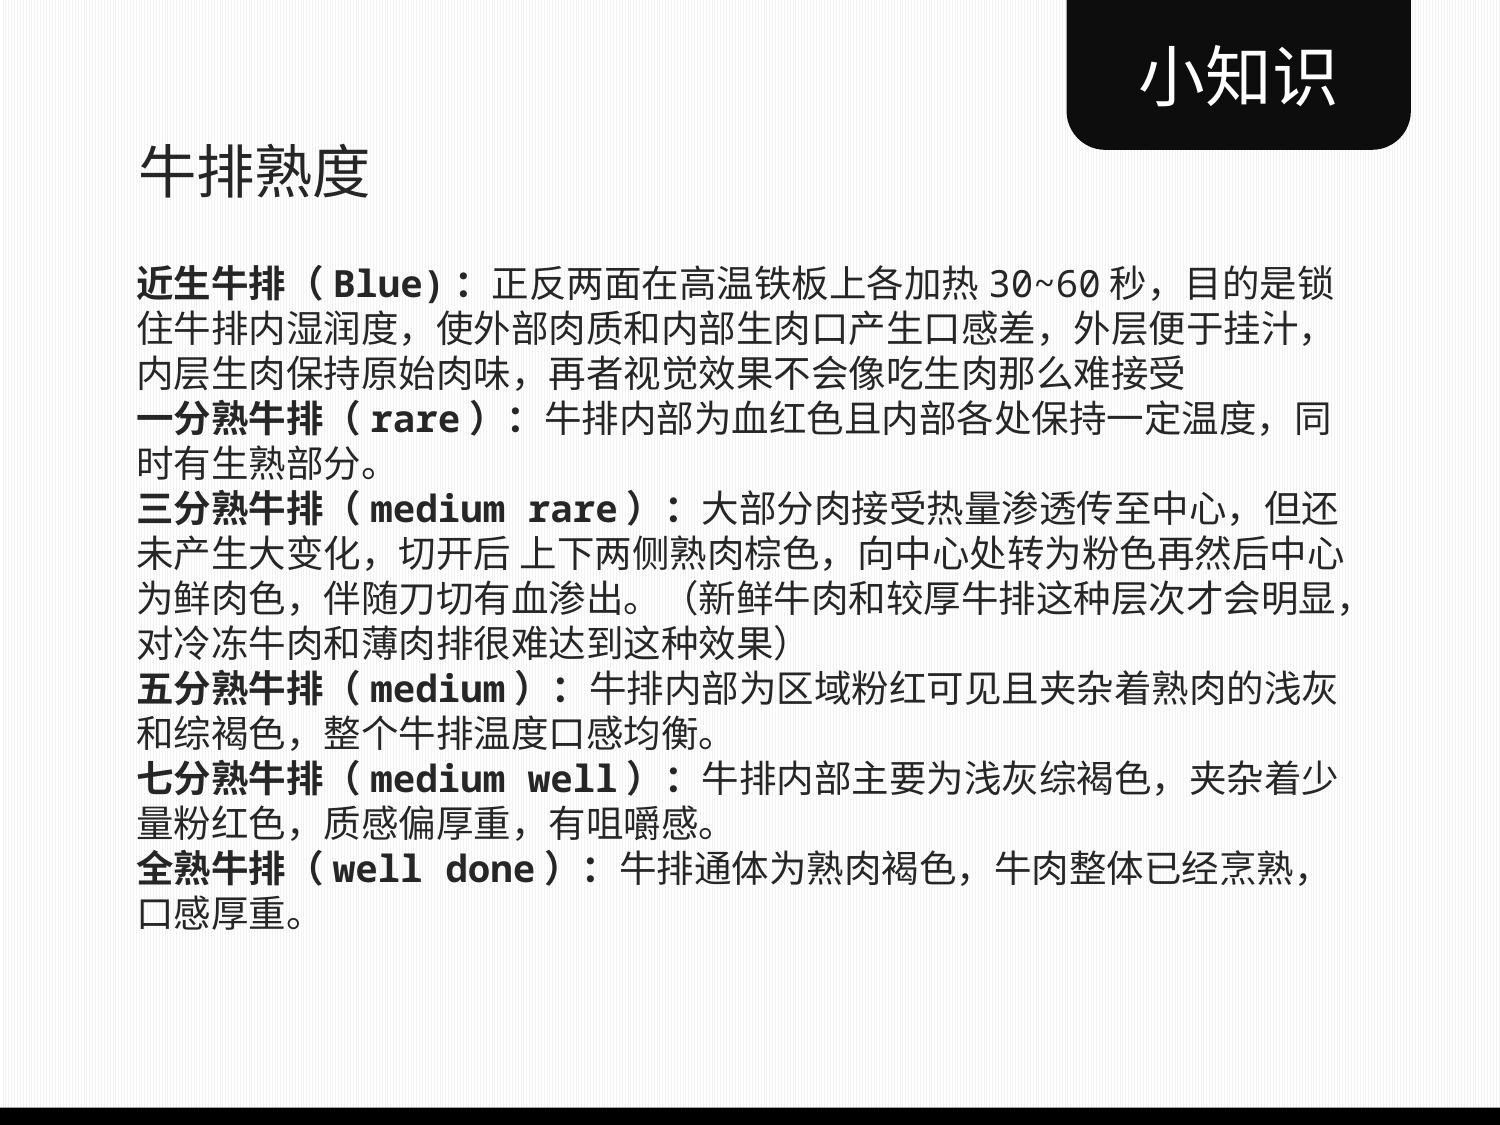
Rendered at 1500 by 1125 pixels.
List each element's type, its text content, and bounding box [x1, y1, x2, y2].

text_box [1066, 0, 1412, 151]
text_box 牛排熟度 [123, 127, 386, 213]
text_box [0, 1105, 1500, 1125]
text_box 近生牛排（Blue)：正反两面在高温铁板上各加热30~60秒，目的是锁住牛排内湿润度，使外部肉质和内部生肉口产生口感差，外层便于挂汁，内层生肉保持原始肉味，再者视觉效果不会像吃生肉那么难接受 一分熟牛排（rare）：牛排内部为血红色且内部各处保持一定温度，同时有生熟部分。 三分熟牛排（medium rare）：大部分肉接受热量渗透传至中心，但还未产生大变化，切开后 上下两侧熟肉棕色，向中心处转为粉色再然后中心为鲜肉色，伴随刀切有血渗出。（新鲜牛肉和较厚牛排这种层次才会明显，对冷冻牛肉和薄肉排很难达到这种效果） 五分熟牛排（medium）：牛排内部为区域粉红可见且夹杂着熟肉的浅灰和综褐色，整个牛排温度口感均衡。 七分熟牛排（medium well）：牛排内部主要为浅灰综褐色，夹杂着少量粉红色，质感偏厚重，有咀嚼感。 全熟牛排（well done）：牛排通体为熟肉褐色，牛肉整体已经烹熟，口感厚重。 [121, 252, 1371, 943]
